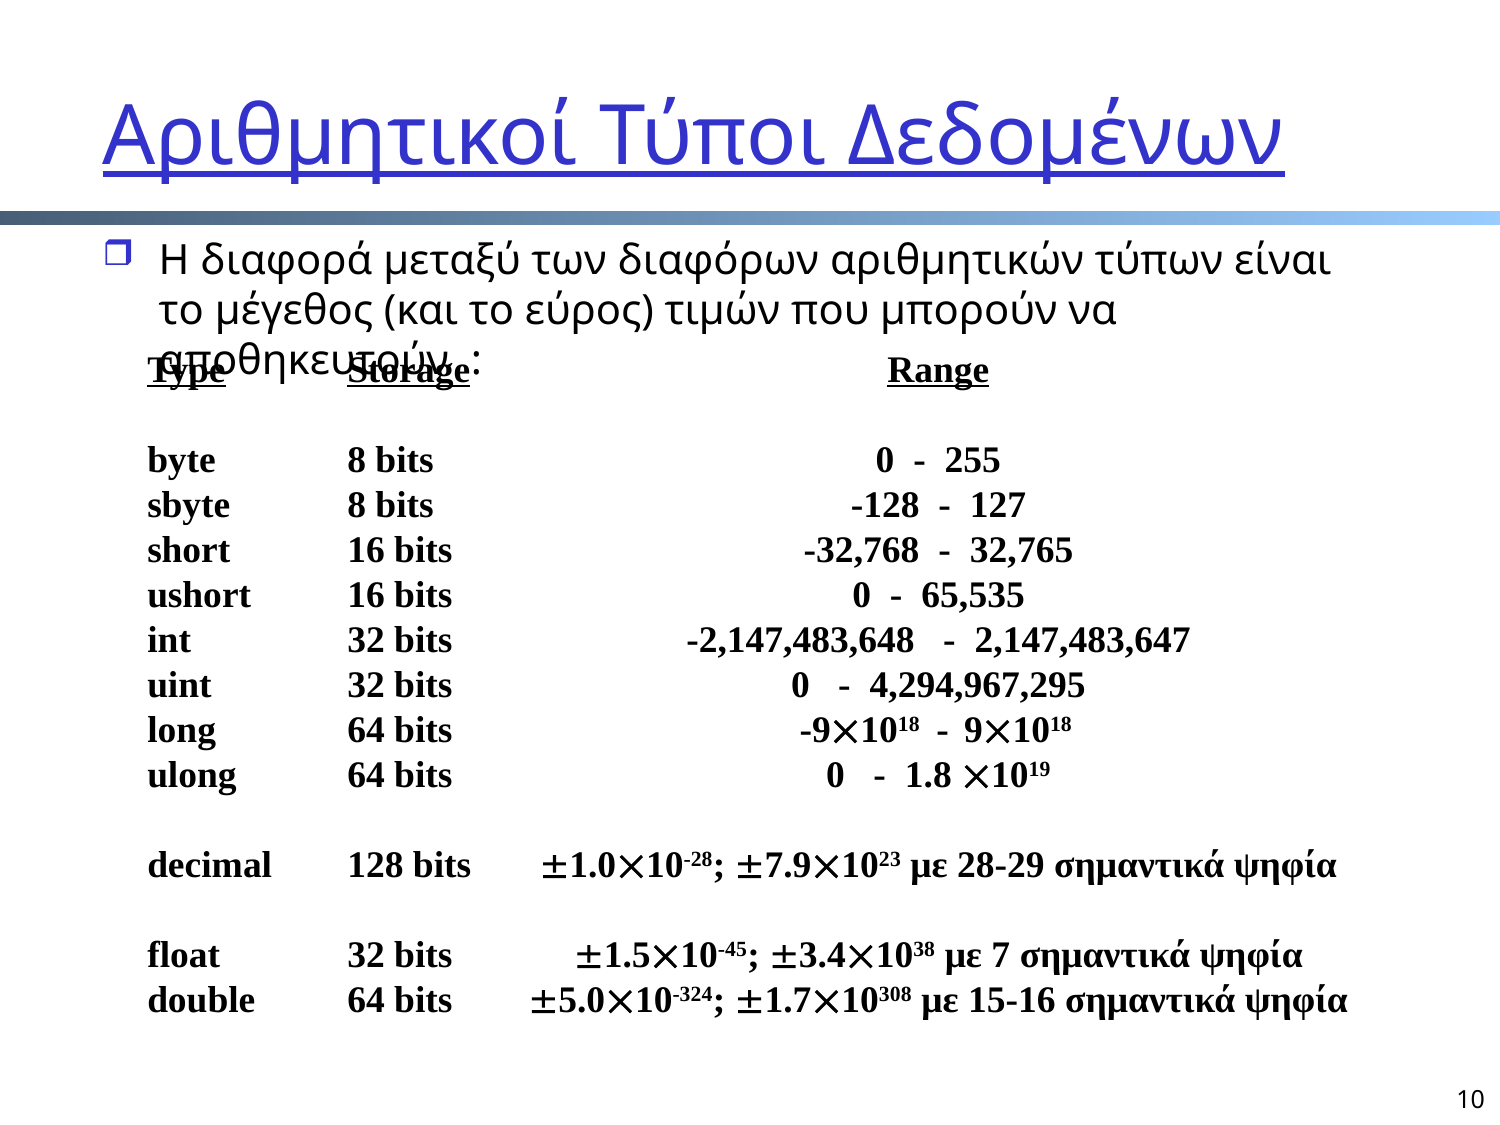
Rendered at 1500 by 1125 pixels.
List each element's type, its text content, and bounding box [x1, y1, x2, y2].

text_box Range 0 - 255 -128 - 127 -32,768 - 32,765 0 - 65,535 -2,147,483,648 - 2,147,483,647 0 - 4,294,967,295 -91018 - 91018 0 - 1.8 1019 1.010-28; 7.91023 με 28-29 σημαντικά ψηφία 1.510-45; 3.41038 με 7 σημαντικά ψηφία 5.010-324; 1.710308 με 15-16 σημαντικά ψηφία [513, 337, 1364, 1028]
text_box Storage 8 bits 8 bits 16 bits 16 bits 32 bits 32 bits 64 bits 64 bits 128 bits 32 bits 64 bits [332, 337, 487, 1028]
title Αριθμητικοί Τύποι Δεδομένων [87, 37, 1363, 224]
text_box Type byte sbyte short ushort int uint long ulong decimal float double [132, 337, 288, 1028]
list Η διαφορά μεταξύ των διαφόρων αριθμητικών τύπων είναι το μέγεθος (και το εύρος) τιμών που μπορούν να αποθηκευτούν : [87, 224, 1363, 988]
slide_number 10 [1150, 1049, 1500, 1125]
